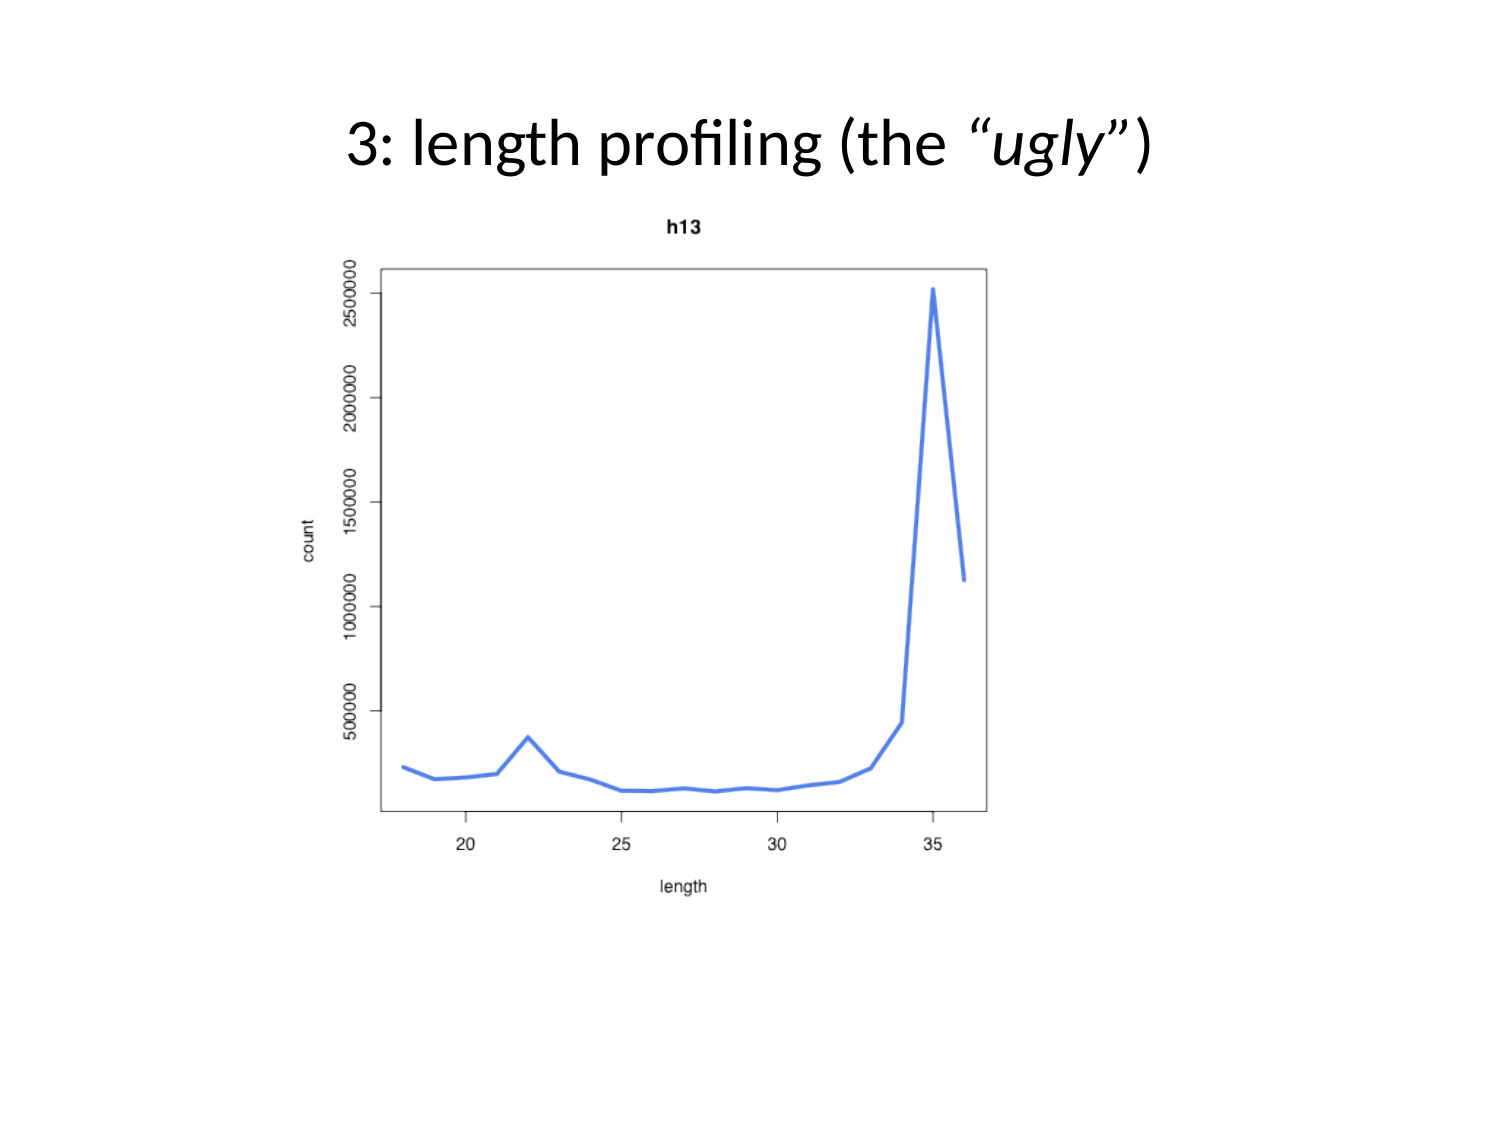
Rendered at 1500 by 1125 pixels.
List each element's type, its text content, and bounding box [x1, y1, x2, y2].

title 3: length profiling (the “ugly”) [75, 45, 1425, 233]
picture [294, 183, 1031, 919]
